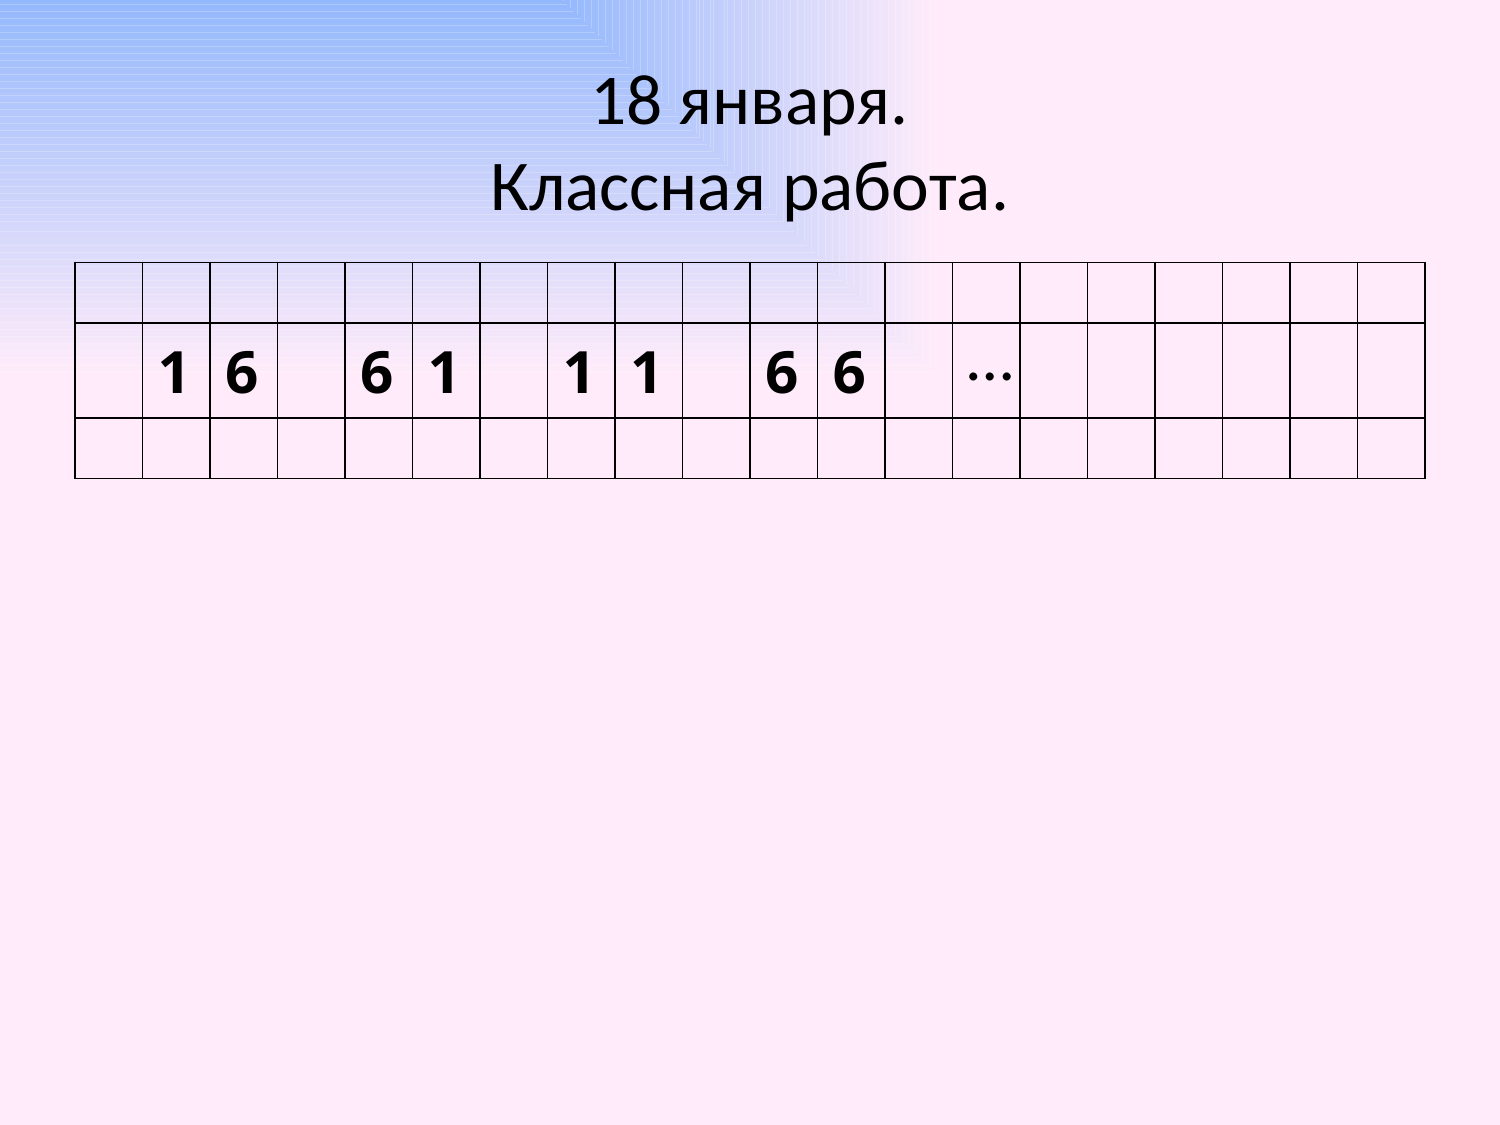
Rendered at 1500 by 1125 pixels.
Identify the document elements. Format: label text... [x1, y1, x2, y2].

table_cell 6 [751, 324, 817, 417]
table_cell [278, 419, 344, 478]
table_header [1088, 263, 1154, 322]
table_header [413, 263, 479, 322]
table_header [481, 263, 547, 322]
table_cell … [953, 324, 1019, 417]
table_cell 6 [211, 324, 277, 417]
table_header [76, 263, 142, 322]
table_cell [886, 324, 952, 417]
table_cell [683, 419, 749, 478]
table_cell [683, 324, 749, 417]
table_cell [76, 419, 142, 478]
table_header [143, 263, 209, 322]
table_cell [1358, 419, 1424, 478]
table_cell [886, 419, 952, 478]
table_cell [1021, 324, 1087, 417]
table_cell 1 [143, 324, 209, 417]
table_cell [143, 419, 209, 478]
table_cell [1223, 324, 1289, 417]
table_cell [548, 419, 614, 478]
table_cell [1291, 419, 1357, 478]
table_header [616, 263, 682, 322]
table_cell [1088, 324, 1154, 417]
table_cell 6 [346, 324, 412, 417]
table_cell [818, 419, 884, 478]
table_header [953, 263, 1019, 322]
table_header [886, 263, 952, 322]
table_header [1223, 263, 1289, 322]
table_cell [413, 419, 479, 478]
table_cell [1088, 419, 1154, 478]
table_header [1021, 263, 1087, 322]
table_cell [211, 419, 277, 478]
table_cell [1223, 419, 1289, 478]
title 18 января. Классная работа. [75, 45, 1425, 233]
table_cell [346, 419, 412, 478]
table_cell [1156, 324, 1222, 417]
table_header [818, 263, 884, 322]
table_cell [481, 419, 547, 478]
table_cell 6 [818, 324, 884, 417]
table_cell [1021, 419, 1087, 478]
table_cell 1 [413, 324, 479, 417]
table_cell [751, 419, 817, 478]
table_cell 1 [548, 324, 614, 417]
table_cell [278, 324, 344, 417]
table_cell [616, 419, 682, 478]
table_cell [481, 324, 547, 417]
table_cell [76, 324, 142, 417]
table_header [1156, 263, 1222, 322]
table_header [683, 263, 749, 322]
table_header [211, 263, 277, 322]
table_cell [1291, 324, 1357, 417]
table_header [278, 263, 344, 322]
table_header [1291, 263, 1357, 322]
table_cell [1156, 419, 1222, 478]
table_header [1358, 263, 1424, 322]
table_cell 1 [616, 324, 682, 417]
table_cell [1358, 324, 1424, 417]
table_header [751, 263, 817, 322]
table_cell [953, 419, 1019, 478]
table_header [548, 263, 614, 322]
table_header [346, 263, 412, 322]
